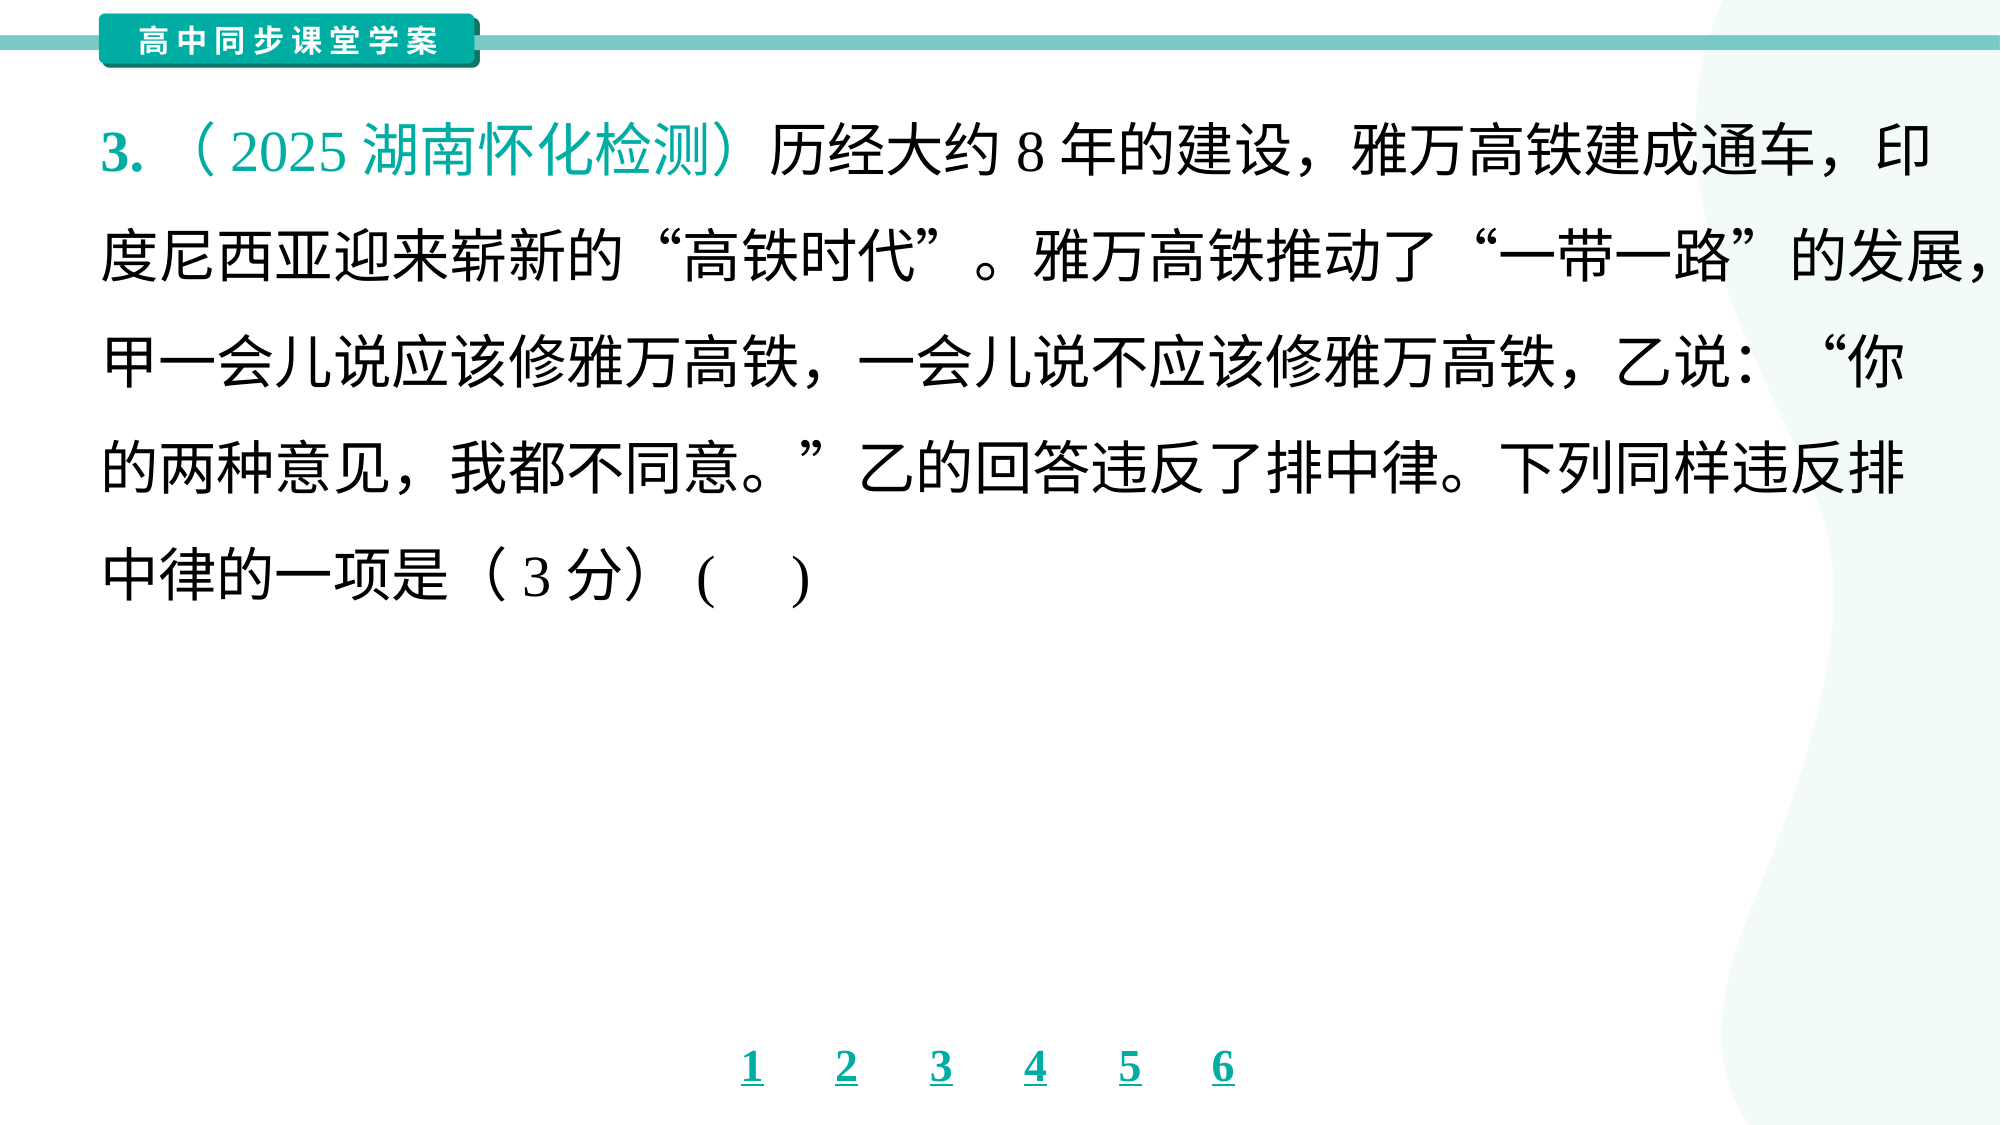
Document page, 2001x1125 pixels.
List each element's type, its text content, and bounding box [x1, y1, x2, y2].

picture [0, 0, 2000, 1125]
text_box 3.（2025湖南怀化检测）历经大约8年的建设，雅万高铁建成通车，印 度尼西亚迎来崭新的“高铁时代”。雅万高铁推动了“一带一路”的发展， 甲一会儿说应该修雅万高铁，一会儿说不应该修雅万高铁，乙说：“你 的两种意见，我都不同意。”乙的回答违反了排中律。下列同样违反排 中律的一项是（3分）( ) [100, 76, 1899, 608]
